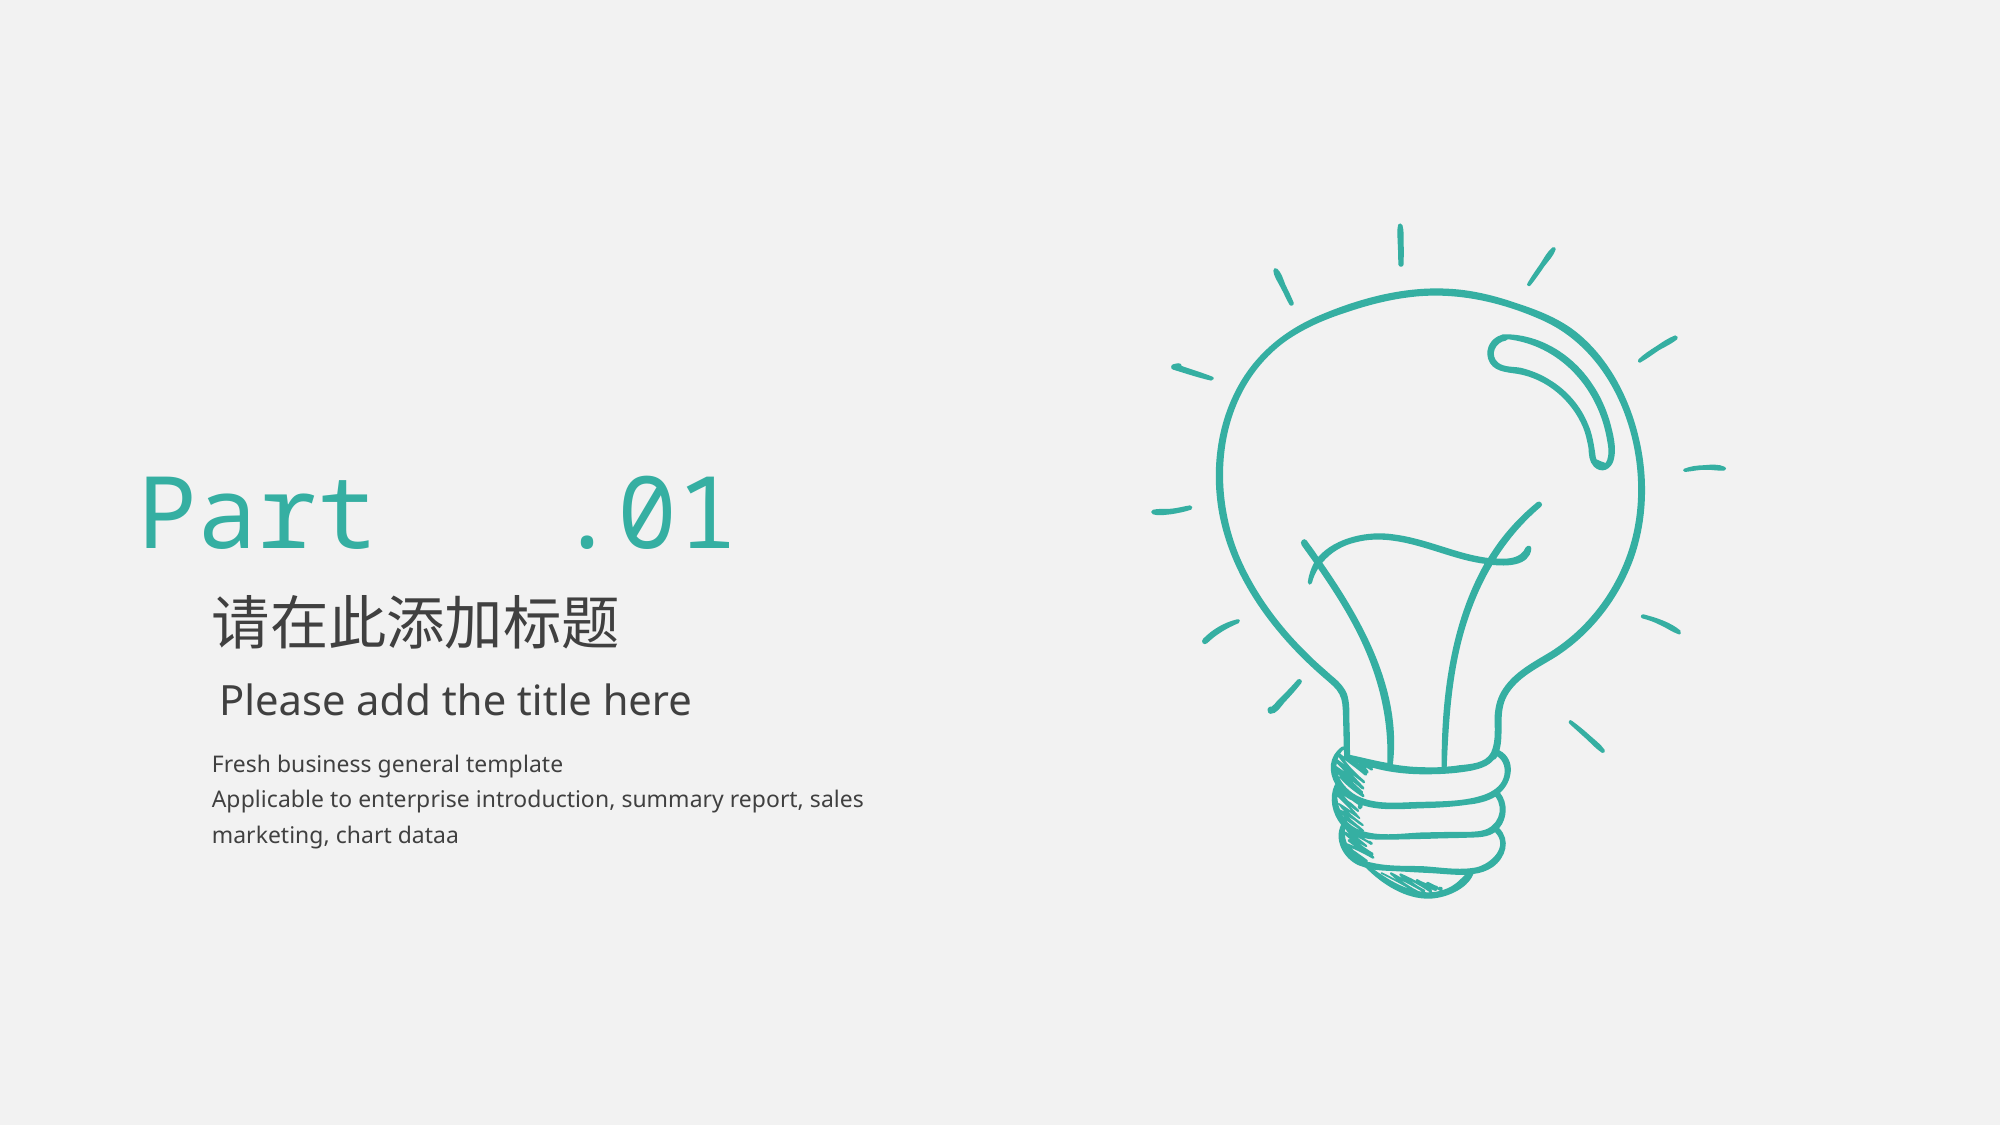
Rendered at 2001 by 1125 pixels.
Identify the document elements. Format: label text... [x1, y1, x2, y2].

text_box Fresh business general template Applicable to enterprise introduction, summary report, sales marketing, chart dataa [197, 733, 986, 856]
text_box Please add the title here [204, 666, 708, 732]
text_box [1152, 224, 1726, 877]
text_box 请在此添加标题 [197, 578, 779, 664]
text_box Part .01 [122, 440, 753, 576]
